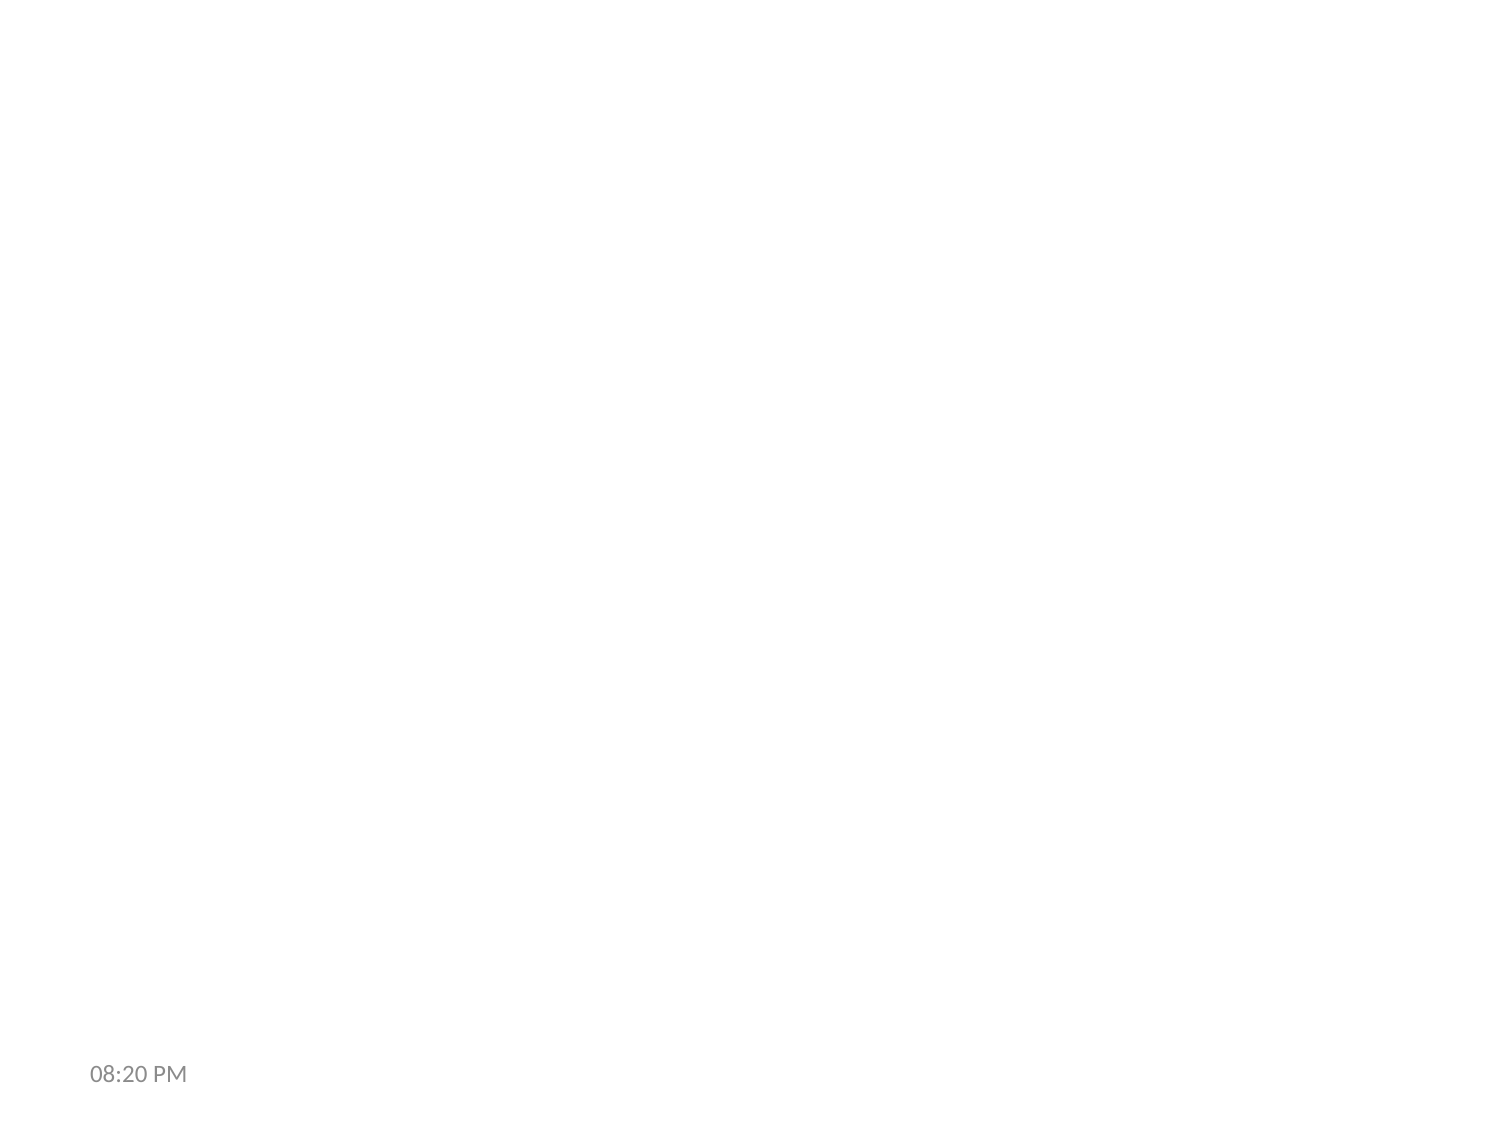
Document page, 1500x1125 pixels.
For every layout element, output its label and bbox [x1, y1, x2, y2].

slide_number [75, 1042, 425, 1103]
